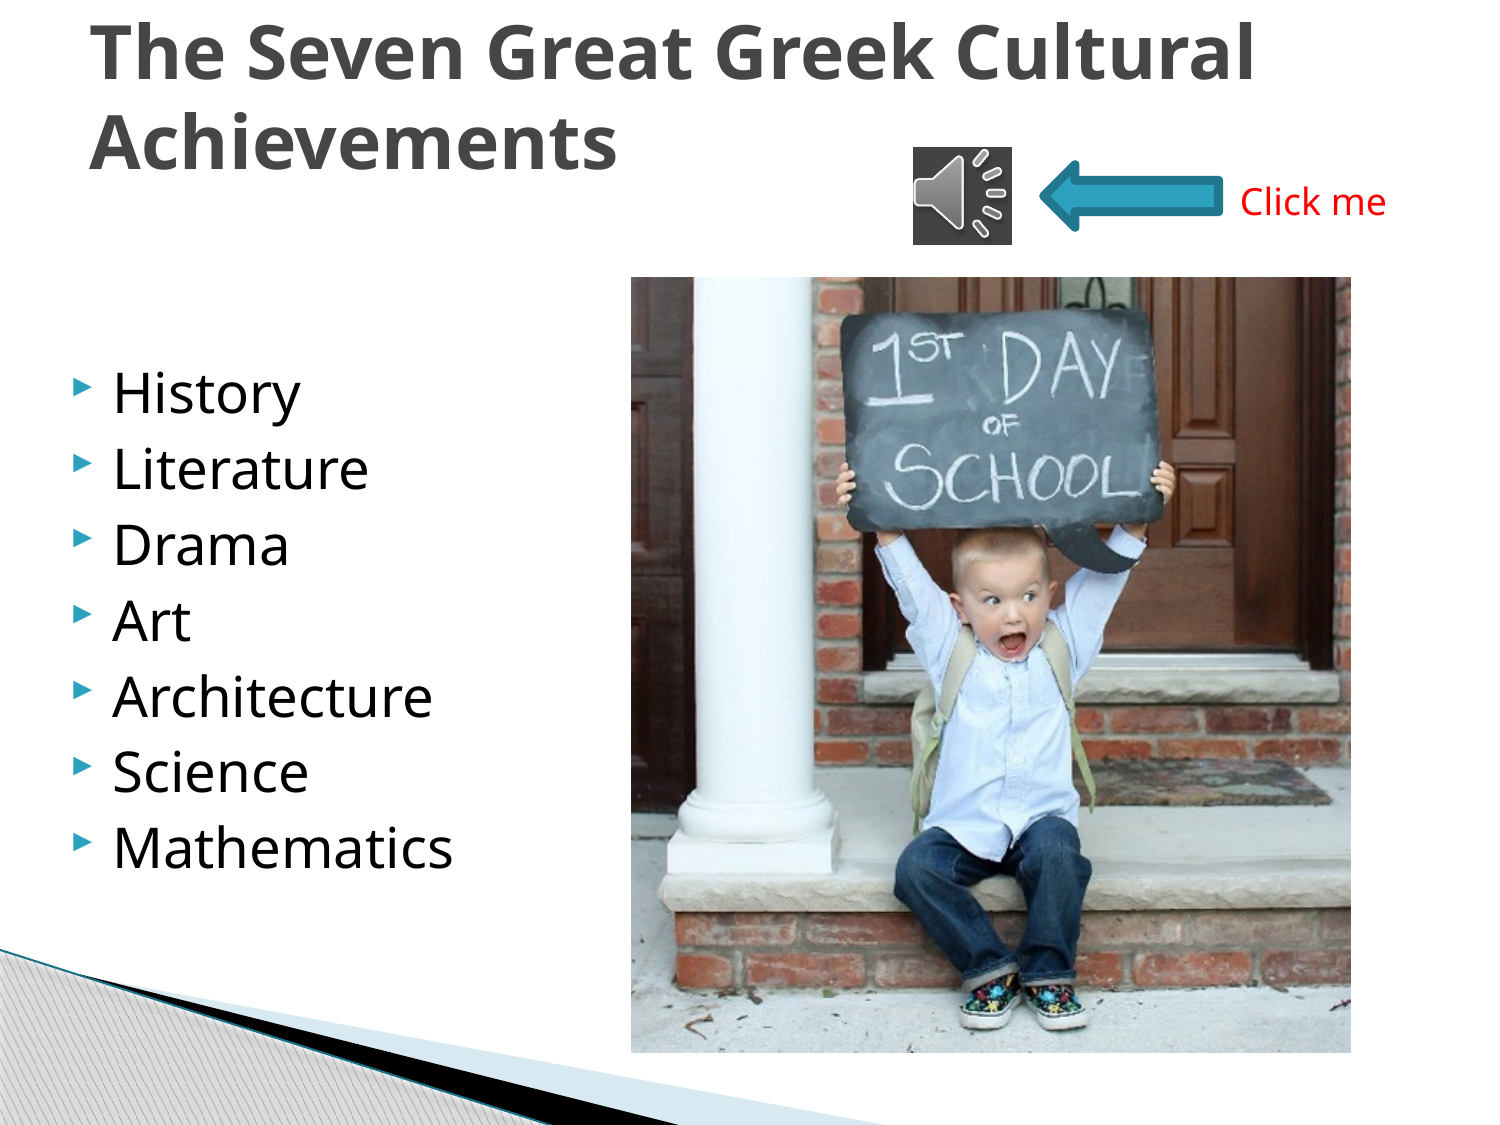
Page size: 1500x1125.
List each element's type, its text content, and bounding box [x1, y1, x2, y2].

text_box [1039, 160, 1224, 232]
picture [912, 145, 1013, 247]
list History Literature Drama Art Architecture Science Mathematics [37, 350, 1466, 1093]
picture [631, 276, 1351, 1053]
text_box Click me [1225, 170, 1476, 231]
title The Seven Great Greek Cultural Achievements [75, 0, 1425, 189]
